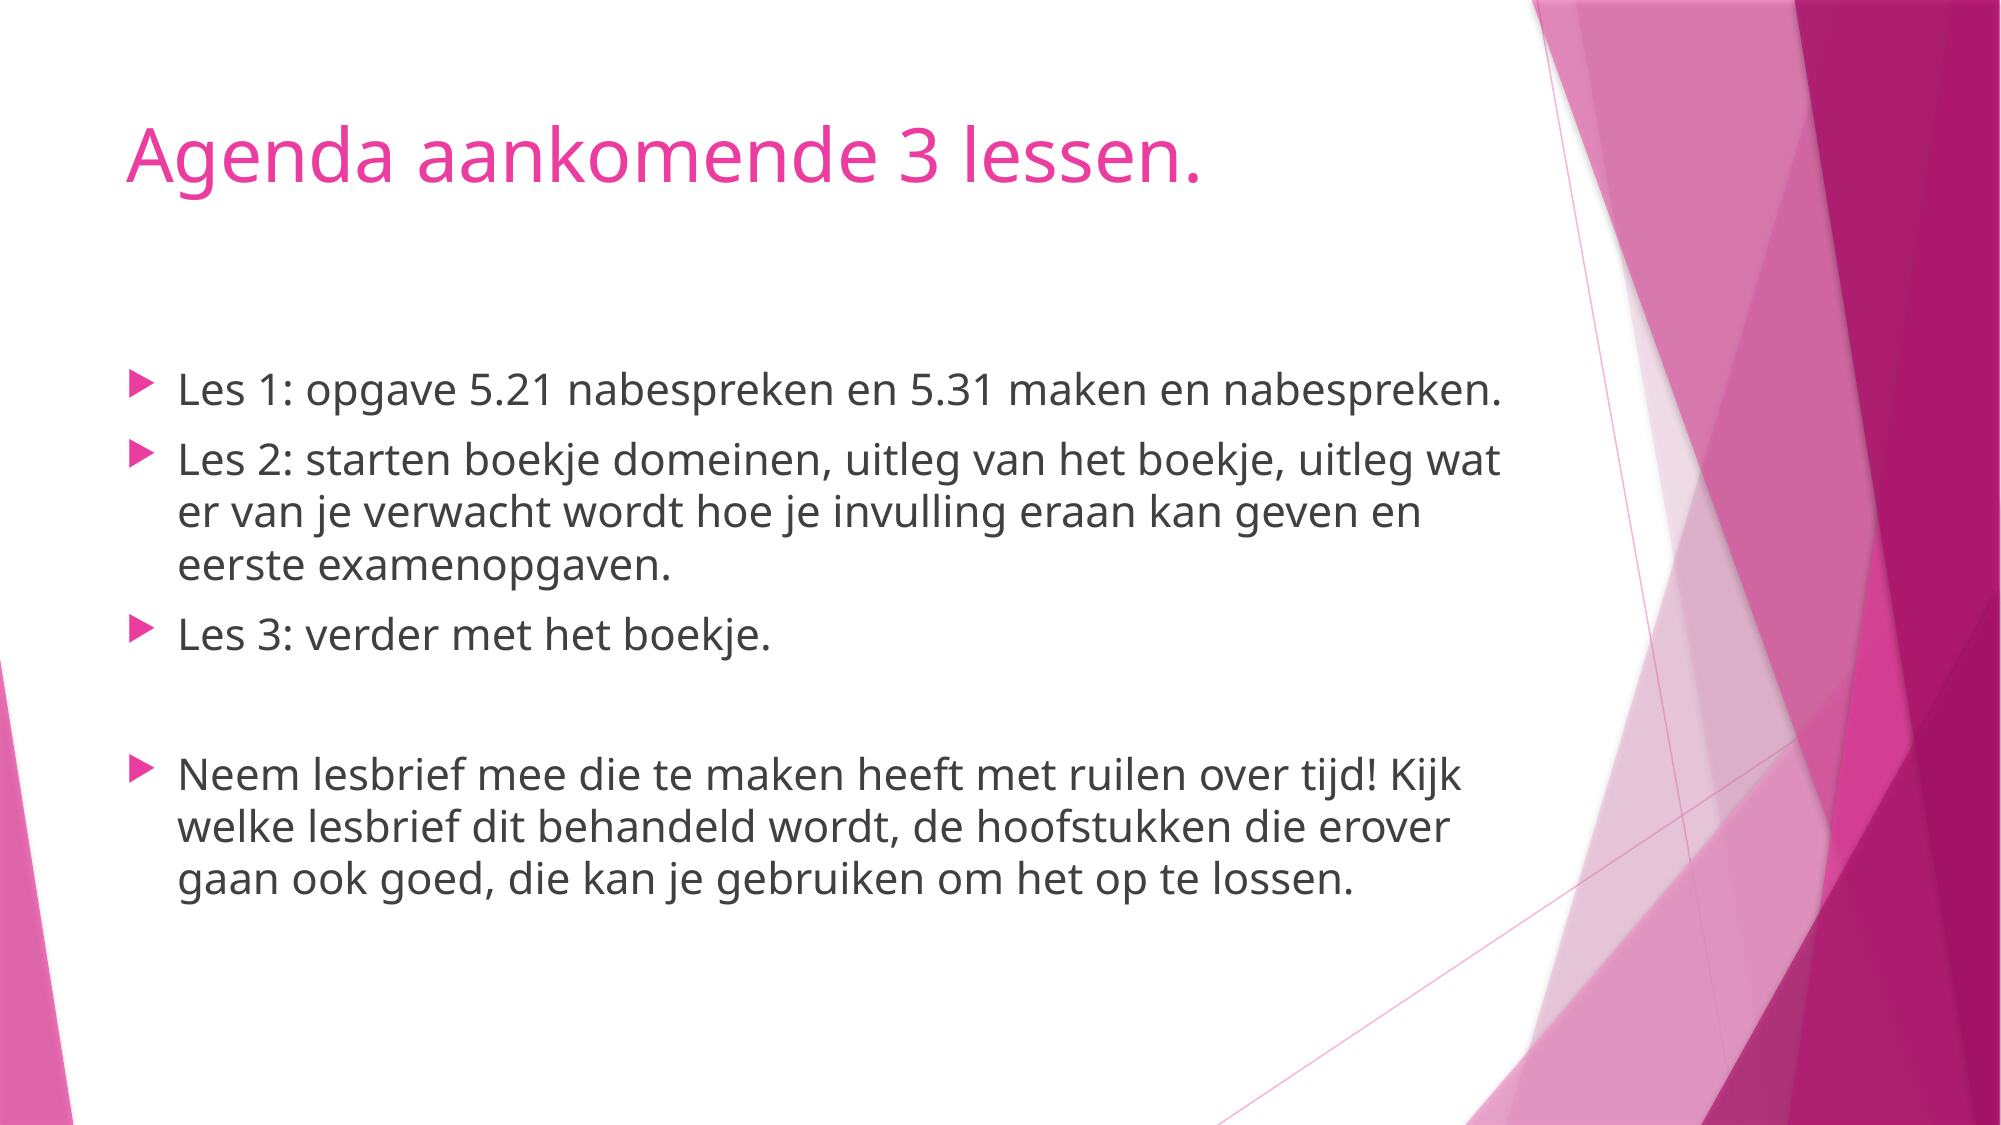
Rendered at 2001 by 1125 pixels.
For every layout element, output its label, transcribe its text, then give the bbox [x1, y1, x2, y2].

title Agenda aankomende 3 lessen. [111, 99, 1522, 317]
list Les 1: opgave 5.21 nabespreken en 5.31 maken en nabespreken. Les 2: starten boekje domeinen, uitleg van het boekje, uitleg wat er van je verwacht wordt hoe je invulling eraan kan geven en eerste examenopgaven. Les 3: verder met het boekje. Neem lesbrief mee die te maken heeft met ruilen over tijd! Kijk welke lesbrief dit behandeld wordt, de hoofstukken die erover gaan ook goed, die kan je gebruiken om het op te lossen. [111, 354, 1522, 992]
